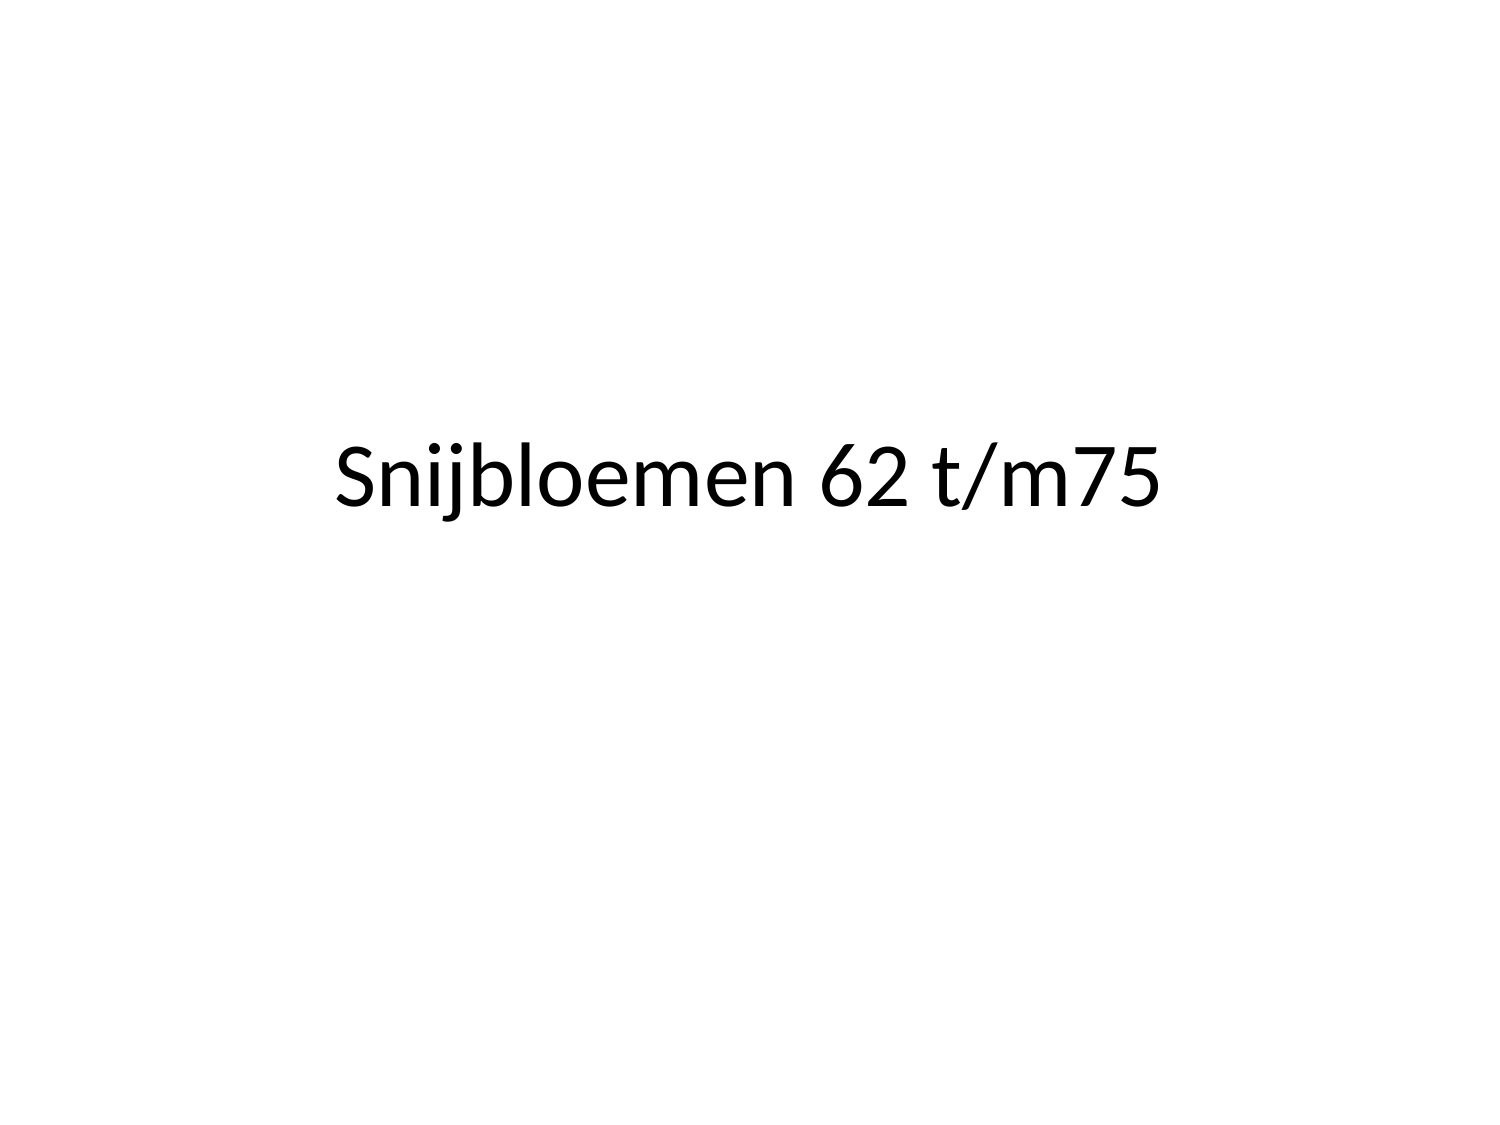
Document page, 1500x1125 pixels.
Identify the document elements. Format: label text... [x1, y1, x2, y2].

title Snijbloemen 62 t/m75 [112, 349, 1388, 591]
